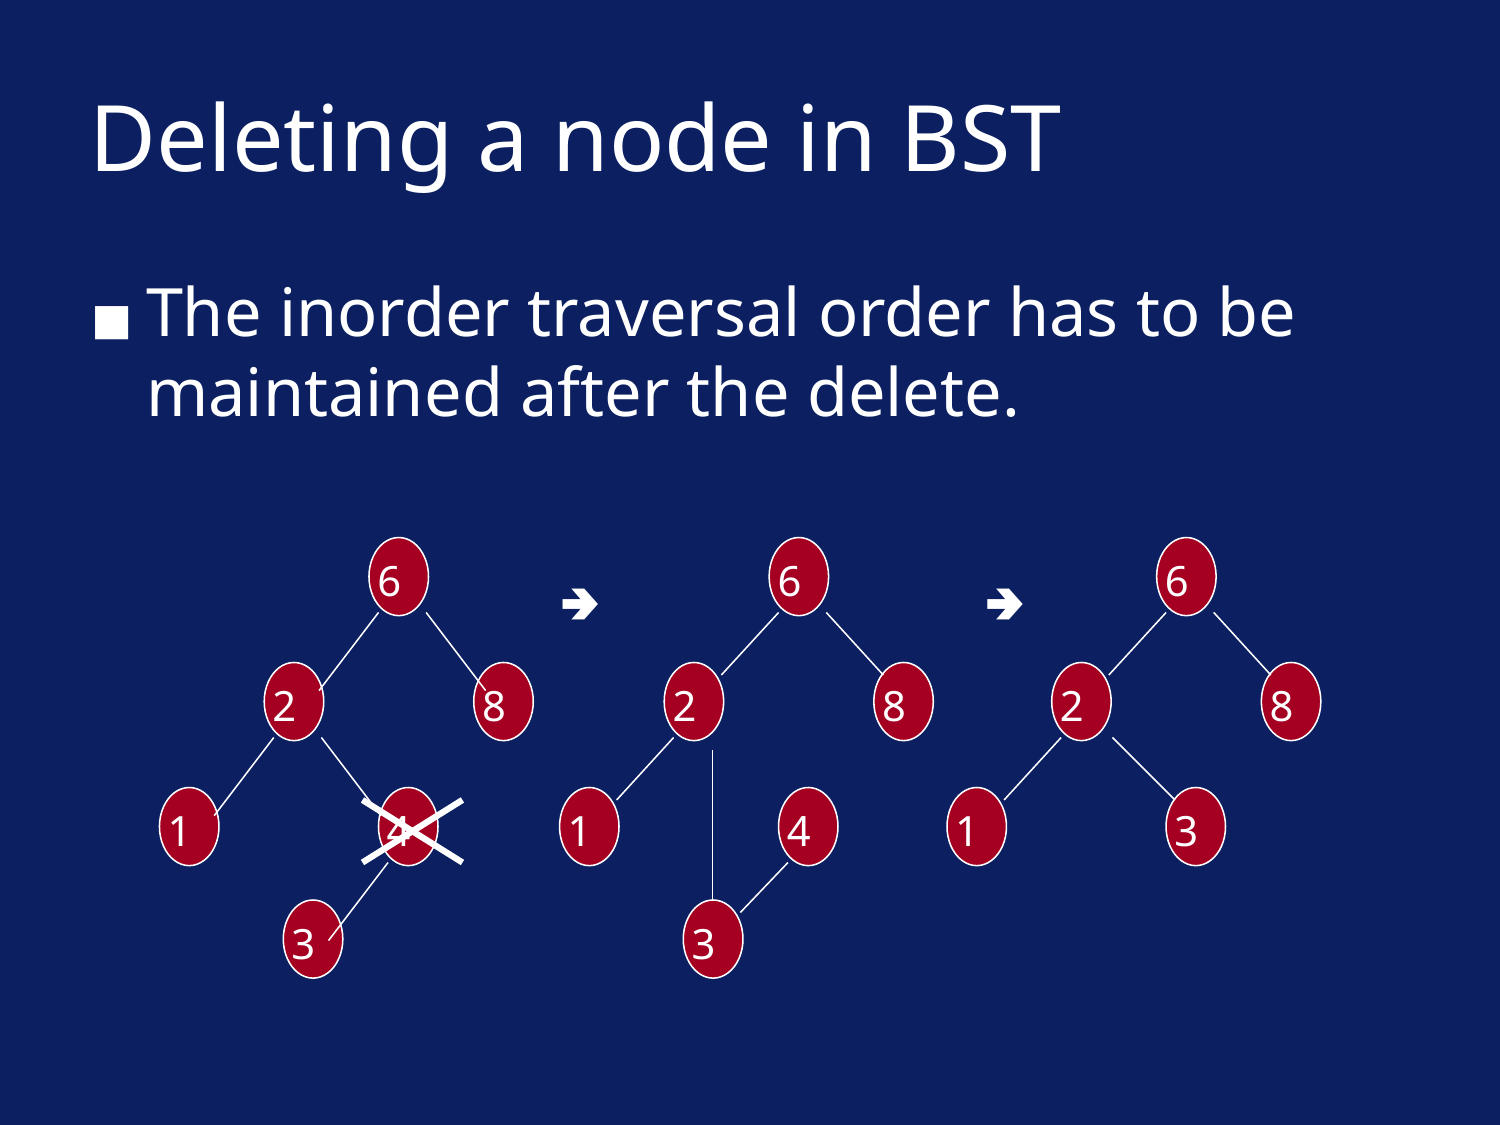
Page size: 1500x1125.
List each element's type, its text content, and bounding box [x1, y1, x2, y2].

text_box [759, 537, 829, 626]
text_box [1213, 612, 1272, 676]
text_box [1251, 662, 1322, 751]
list The inorder traversal order has to be maintained after the delete. [74, 262, 1425, 538]
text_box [721, 612, 779, 676]
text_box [1041, 662, 1112, 751]
text_box 🢂 [962, 562, 1049, 638]
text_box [1156, 787, 1226, 876]
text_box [864, 662, 934, 751]
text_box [549, 787, 620, 876]
title Deleting a node in BST [74, 59, 1425, 210]
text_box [740, 862, 789, 913]
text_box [654, 662, 724, 751]
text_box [1003, 737, 1062, 801]
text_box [1146, 537, 1217, 626]
text_box 🢂 [538, 562, 624, 638]
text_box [825, 612, 884, 676]
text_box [768, 787, 839, 876]
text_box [616, 737, 674, 801]
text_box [1108, 612, 1167, 676]
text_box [362, 799, 463, 863]
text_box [1112, 737, 1176, 801]
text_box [937, 787, 1007, 876]
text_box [673, 899, 744, 989]
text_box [149, 537, 534, 989]
